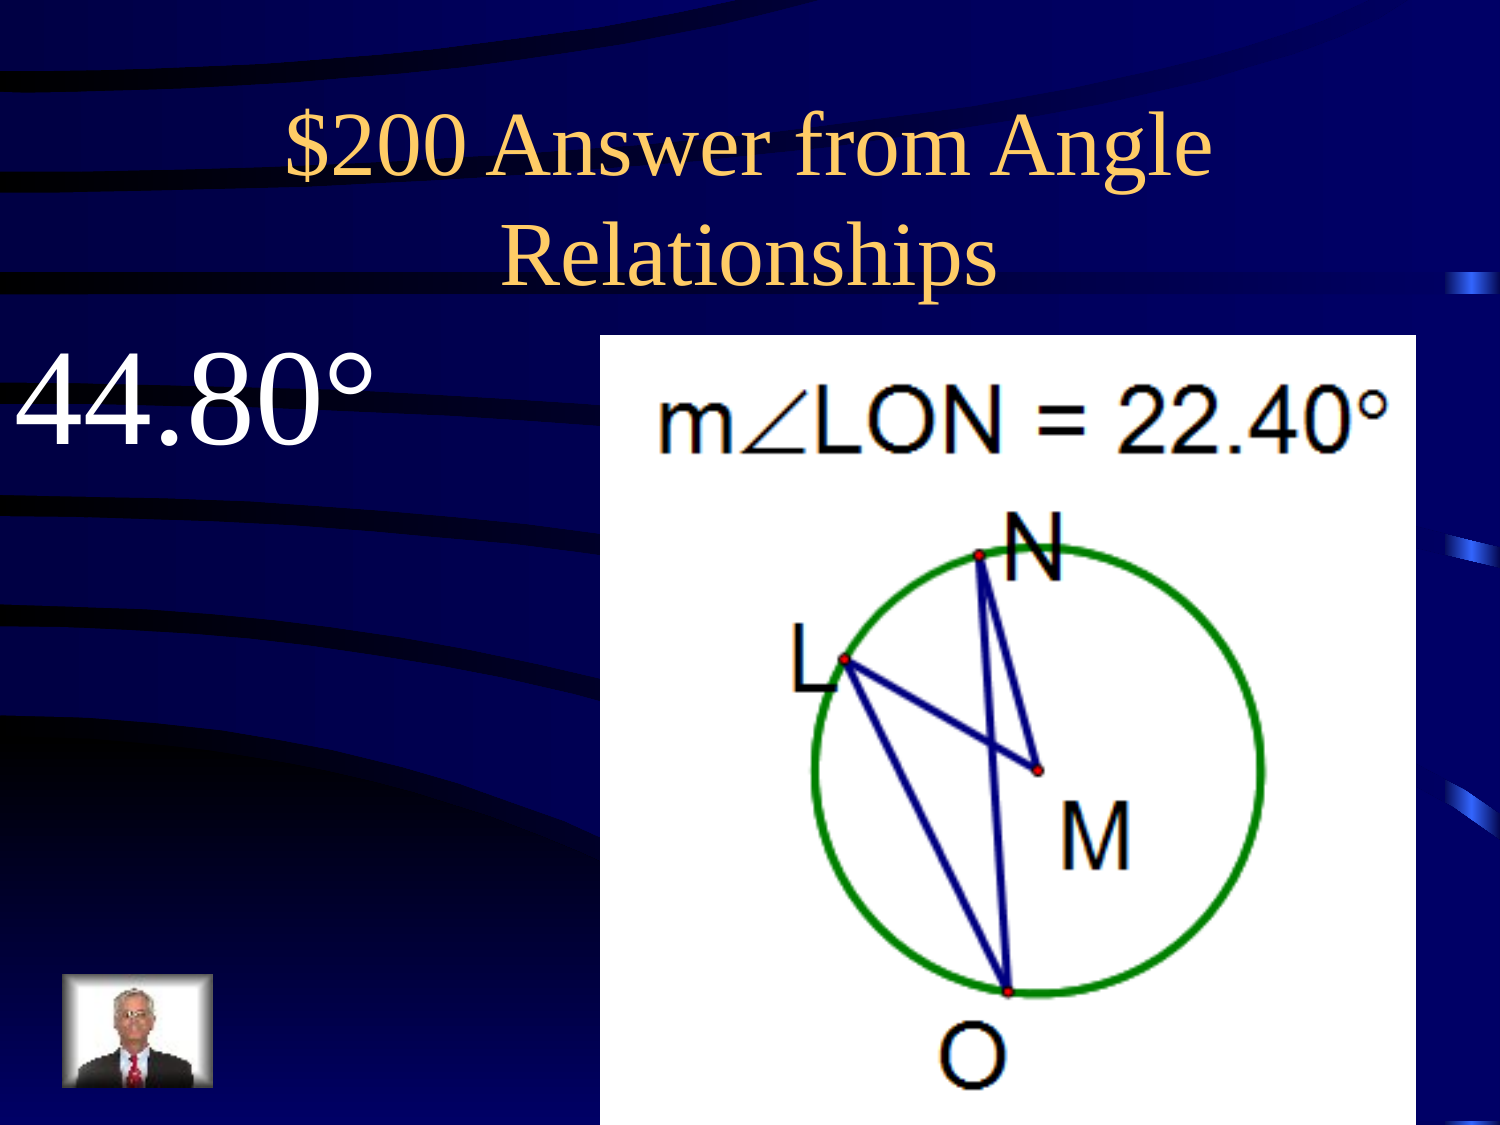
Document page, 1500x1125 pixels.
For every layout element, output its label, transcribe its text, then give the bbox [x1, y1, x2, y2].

text_box 44.80° [0, 299, 525, 480]
title $200 Answer from Angle Relationships [112, 99, 1388, 288]
picture [62, 974, 213, 1088]
picture [599, 335, 1416, 1125]
